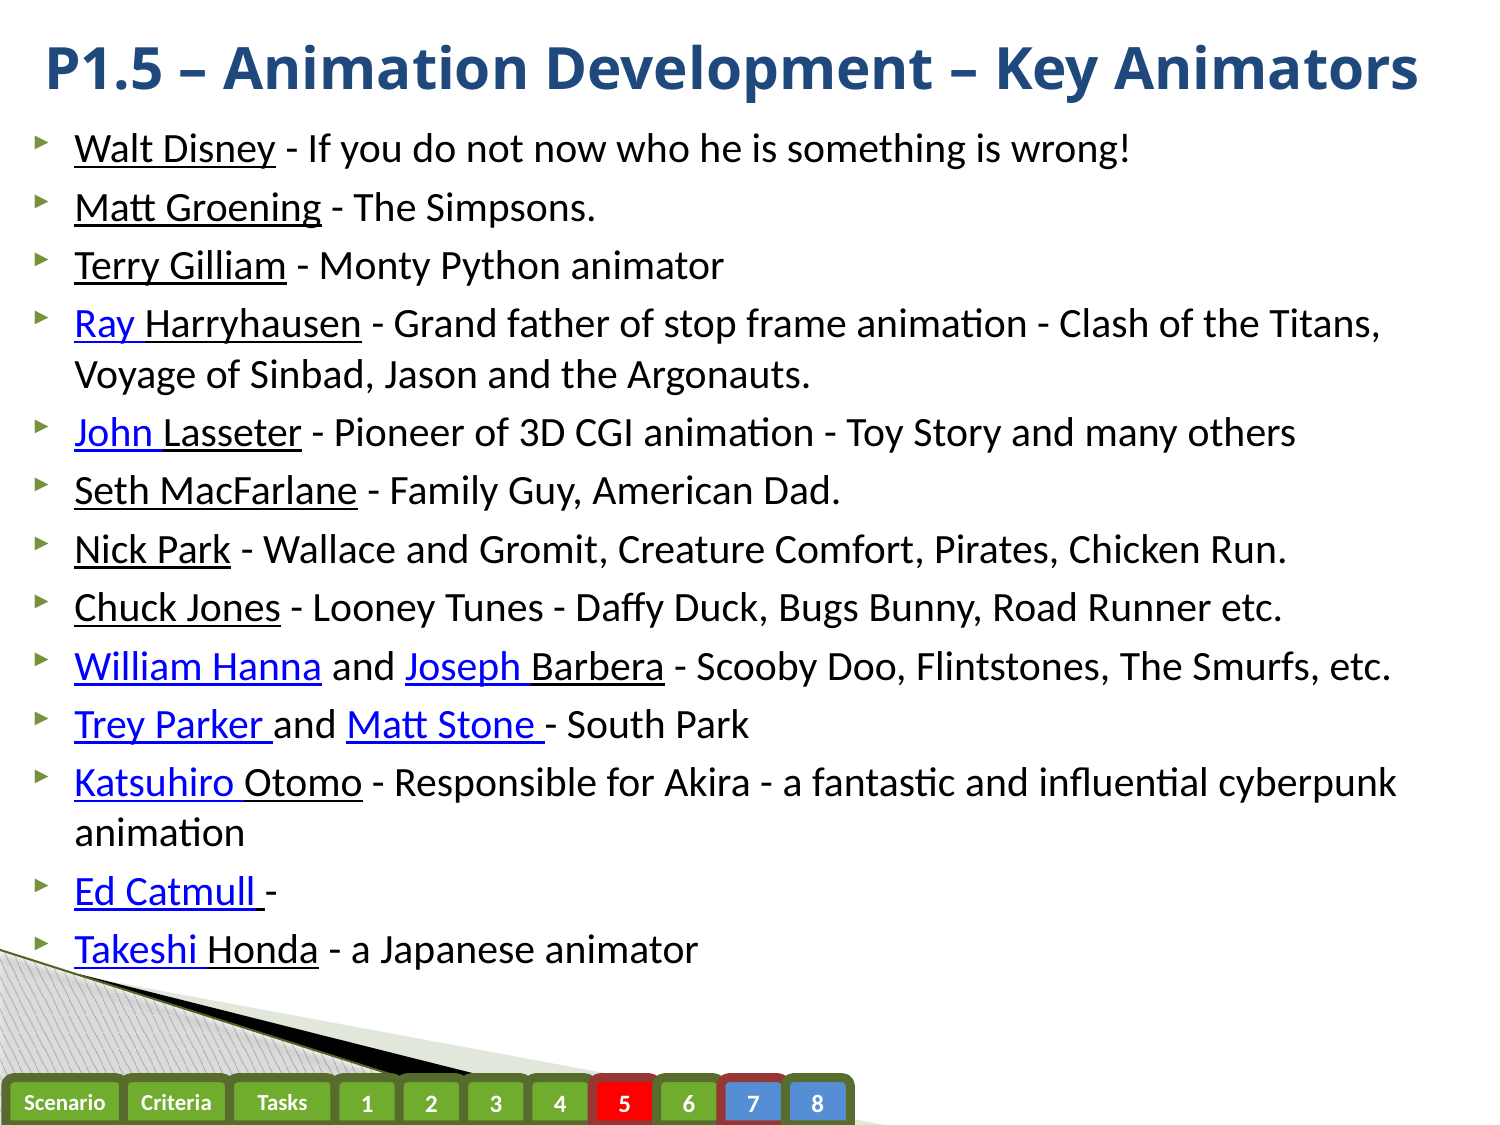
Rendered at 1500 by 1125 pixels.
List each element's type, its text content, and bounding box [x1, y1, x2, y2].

title P1.5 – Animation Development – Key Animators [29, 19, 1471, 114]
list Walt Disney - If you do not now who he is something is wrong! Matt Groening - The Simpsons. Terry Gilliam - Monty Python animator Ray Harryhausen - Grand father of stop frame animation - Clash of the Titans, Voyage of Sinbad, Jason and the Argonauts. John Lasseter - Pioneer of 3D CGI animation - Toy Story and many others Seth MacFarlane - Family Guy, American Dad. Nick Park - Wallace and Gromit, Creature Comfort, Pirates, Chicken Run. Chuck Jones - Looney Tunes - Daffy Duck, Bugs Bunny, Road Runner etc. William Hanna and Joseph Barbera - Scooby Doo, Flintstones, The Smurfs, etc. Trey Parker and Matt Stone - South Park Katsuhiro Otomo - Responsible for Akira - a fantastic and influential cyberpunk animation Ed Catmull - Takeshi Honda - a Japanese animator [17, 113, 1483, 1012]
